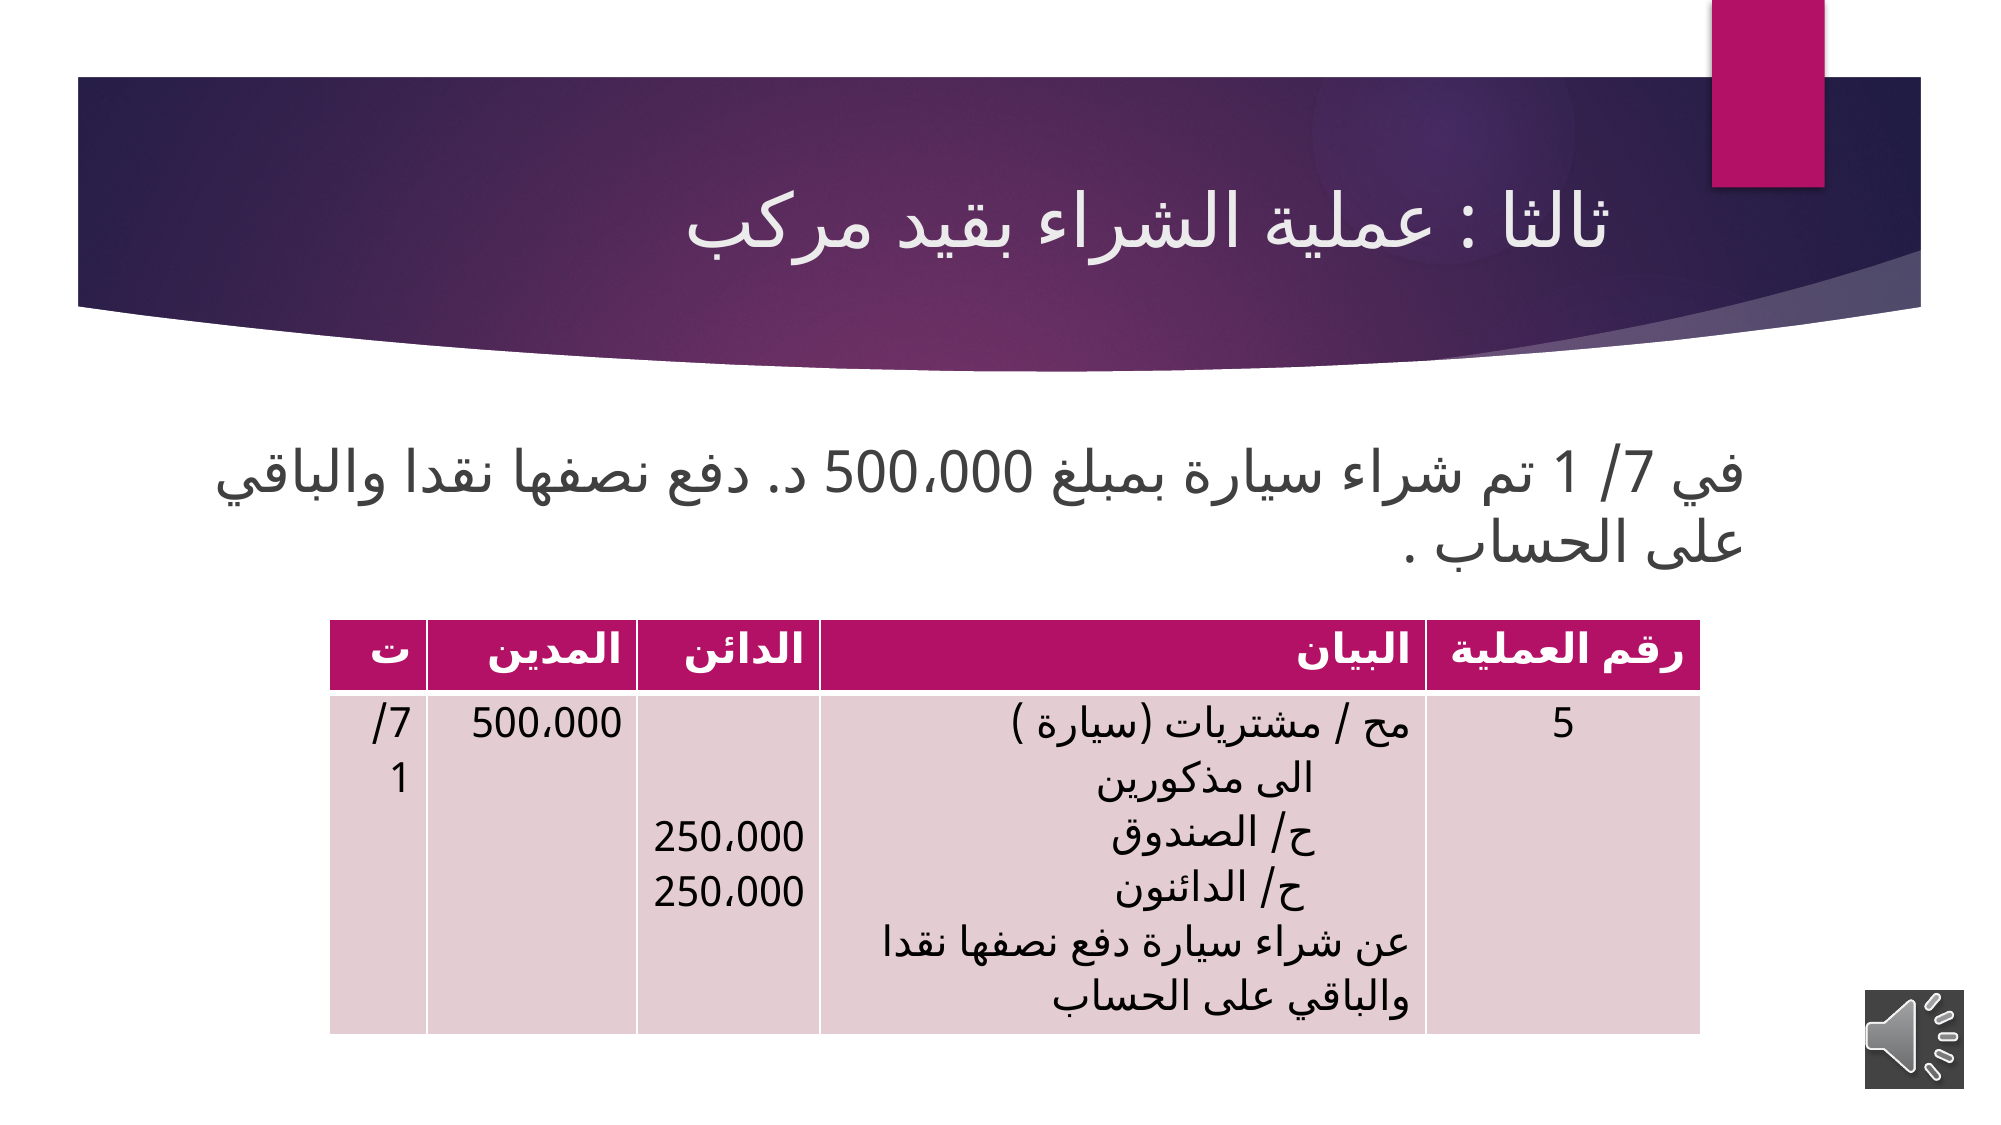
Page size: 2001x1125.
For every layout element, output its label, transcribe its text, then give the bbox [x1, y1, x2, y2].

table_header المدين [428, 620, 636, 690]
table_header رقم العملية [1427, 620, 1700, 690]
title ثالثا : عملية الشراء بقيد مركب [189, 159, 1627, 276]
picture [1864, 989, 1965, 1090]
table_header الدائن [638, 620, 819, 690]
table_header ت [330, 620, 426, 690]
table_cell 250،000 250،000 [638, 696, 819, 1034]
list في 7/ 1 تم شراء سيارة بمبلغ 500،000 د. دفع نصفها نقدا والباقي على الحساب . [189, 427, 1762, 988]
table_cell 7/ 1 [330, 696, 426, 1034]
table_cell مح / مشتريات (سيارة ) الى مذكورين ح/ الصندوق ح/ الدائنون عن شراء سيارة دفع نصفها نقدا والباقي على الحساب [821, 696, 1425, 1034]
table_cell 5 [1427, 696, 1700, 1034]
table_cell 500،000 [428, 696, 636, 1034]
table_header البيان [821, 620, 1425, 690]
